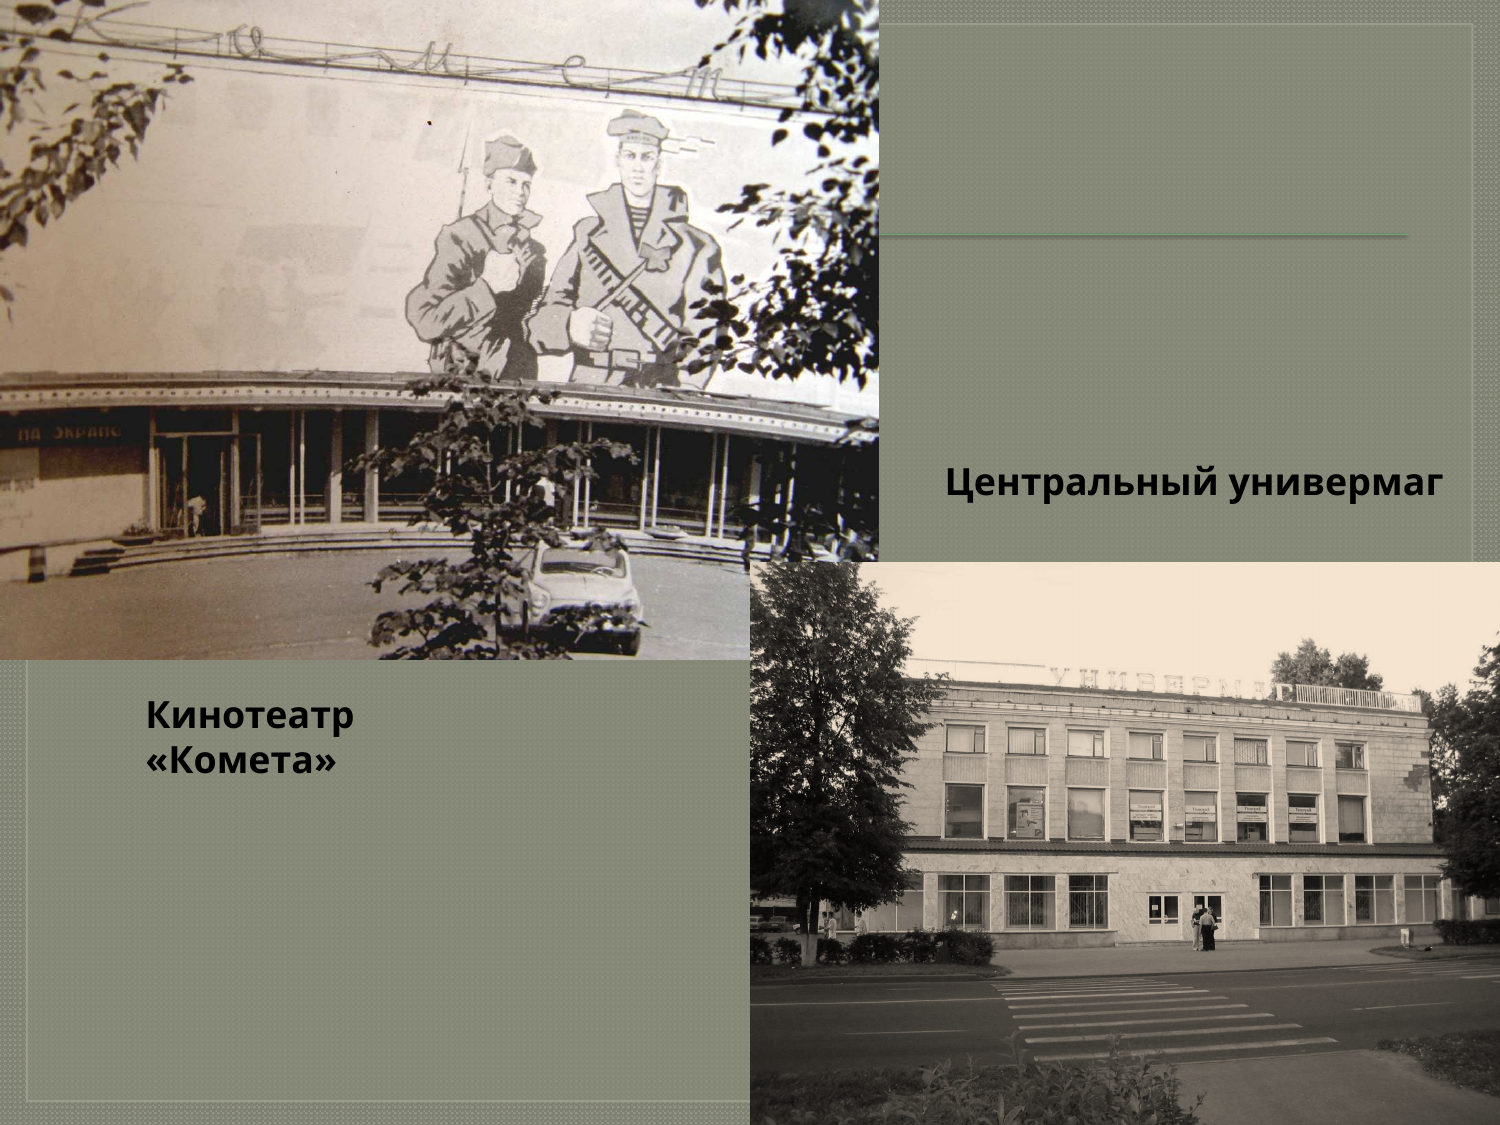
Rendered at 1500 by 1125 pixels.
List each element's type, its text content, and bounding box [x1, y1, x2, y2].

text_box Центральный универмаг [929, 451, 1459, 511]
text_box Кинотеатр «Комета» [130, 683, 550, 788]
picture [0, 0, 1500, 1125]
